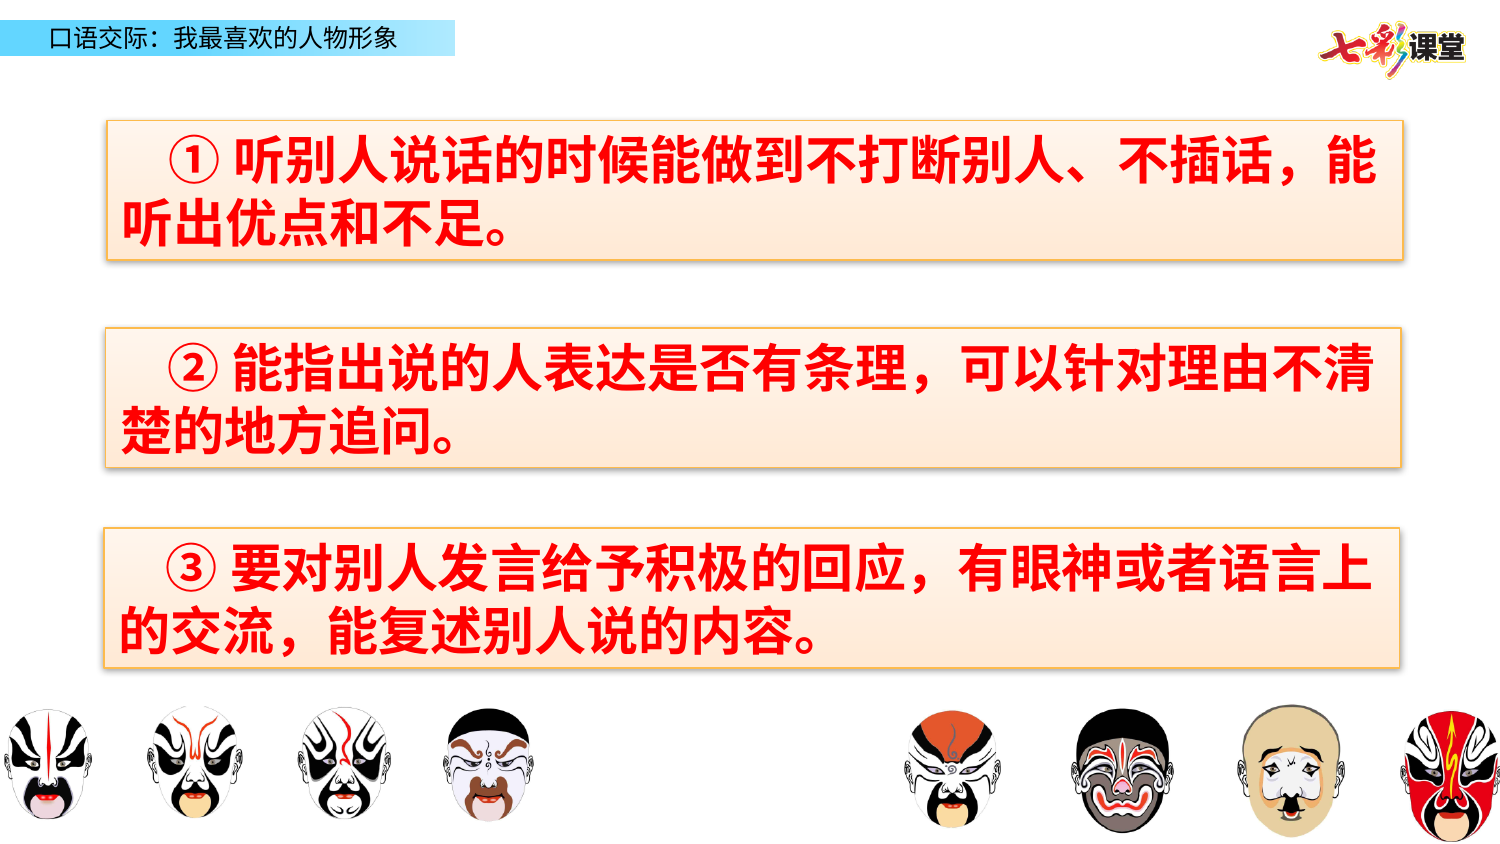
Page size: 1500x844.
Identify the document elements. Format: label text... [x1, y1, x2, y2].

text_box ①听别人说话的时候能做到不打断别人、不插话，能听出优点和不足。 [106, 120, 1404, 261]
picture [0, 706, 537, 834]
text_box ②能指出说的人表达是否有条理，可以针对理由不清楚的地方追问。 [105, 327, 1402, 468]
picture [1316, 20, 1468, 80]
text_box ③要对别人发言给予积极的回应，有眼神或者语言上的交流，能复述别人说的内容。 [103, 527, 1400, 669]
picture [904, 698, 1500, 842]
